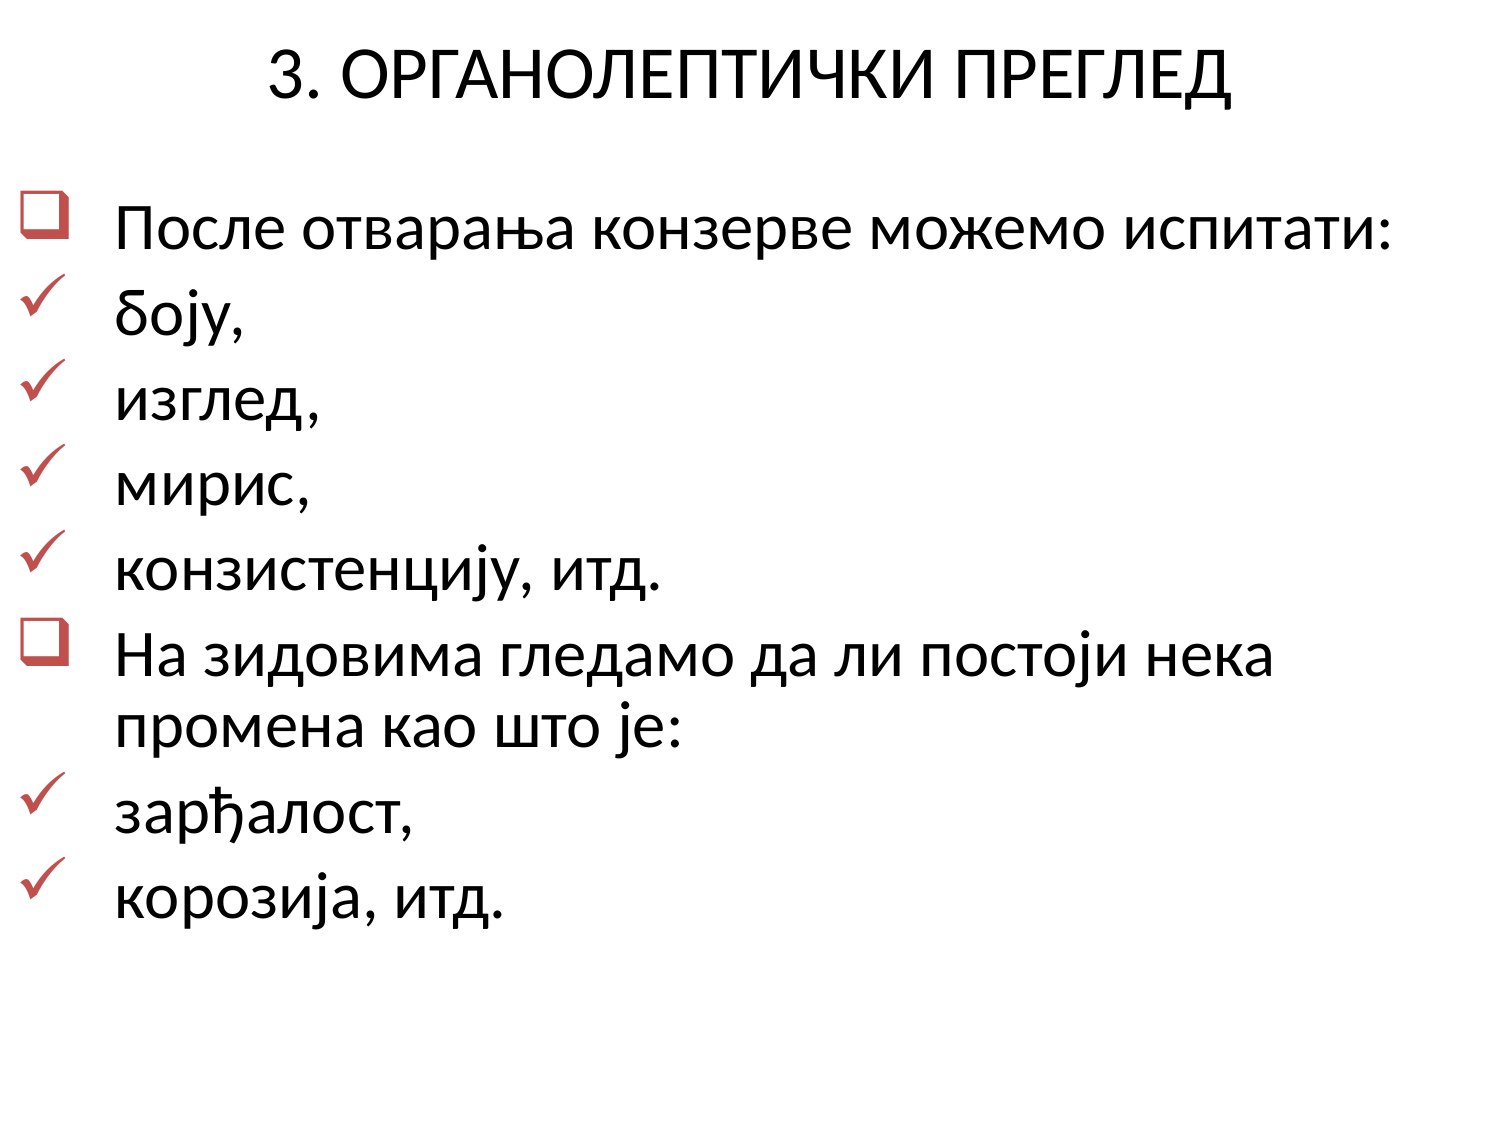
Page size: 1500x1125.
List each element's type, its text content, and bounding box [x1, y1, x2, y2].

list После отварања конзерве можемо испитати: боју, изглед, мирис, конзистенцију, итд. На зидовима гледамо да ли постоји нека промена као што је: зарђалост, корозија, итд. [0, 184, 1500, 1125]
title 3. ОРГАНОЛЕПТИЧКИ ПРЕГЛЕД [0, 0, 1500, 138]
